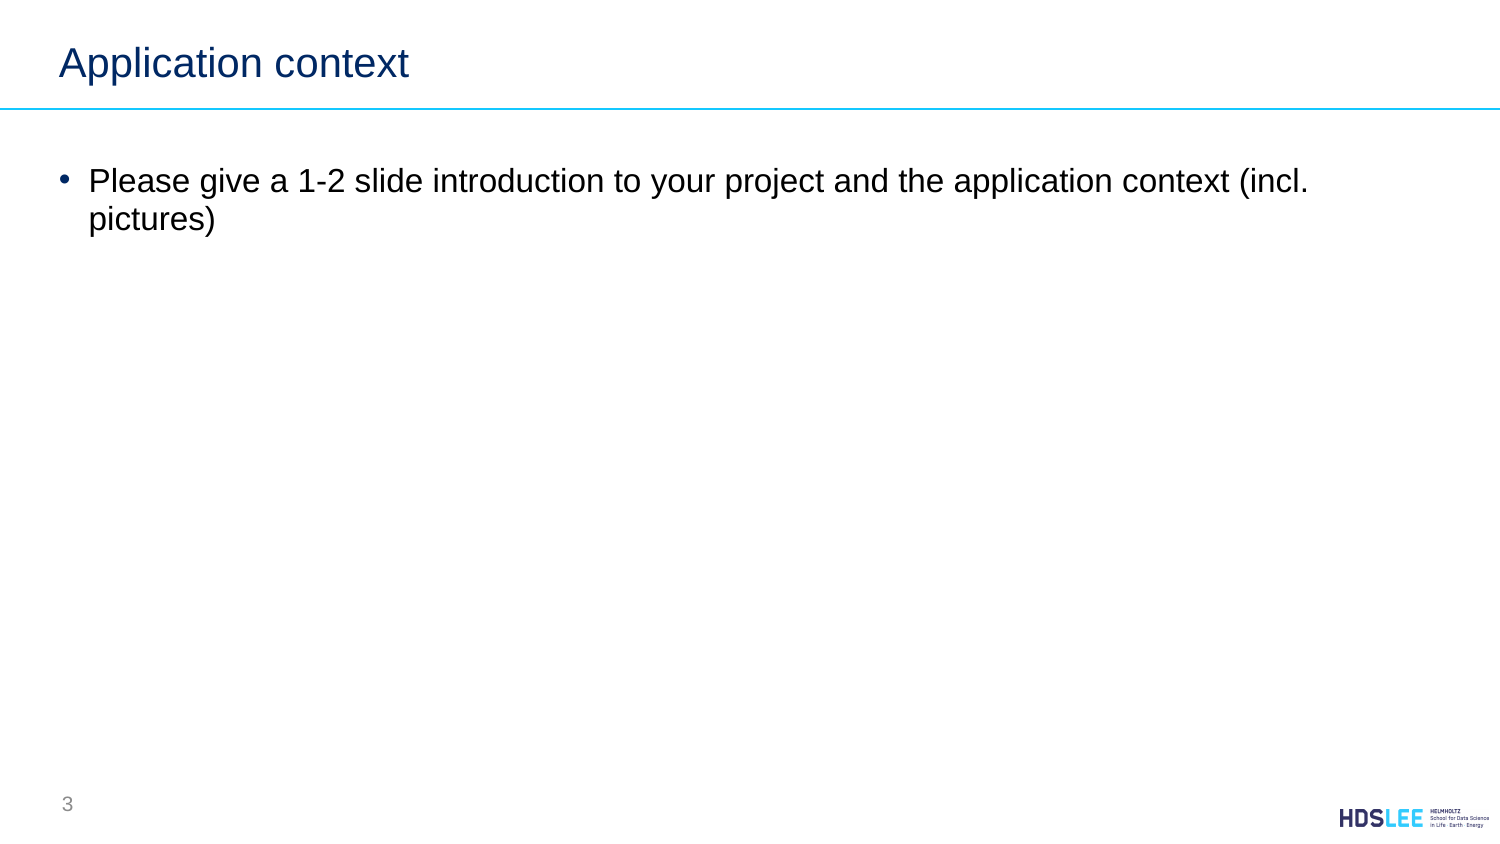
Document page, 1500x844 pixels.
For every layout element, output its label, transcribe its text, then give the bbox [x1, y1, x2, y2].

list Please give a 1-2 slide introduction to your project and the application context (incl. pictures) [58, 161, 1436, 777]
title Application context [59, 36, 1441, 97]
text_box 3 [47, 782, 385, 828]
picture [1340, 809, 1489, 828]
